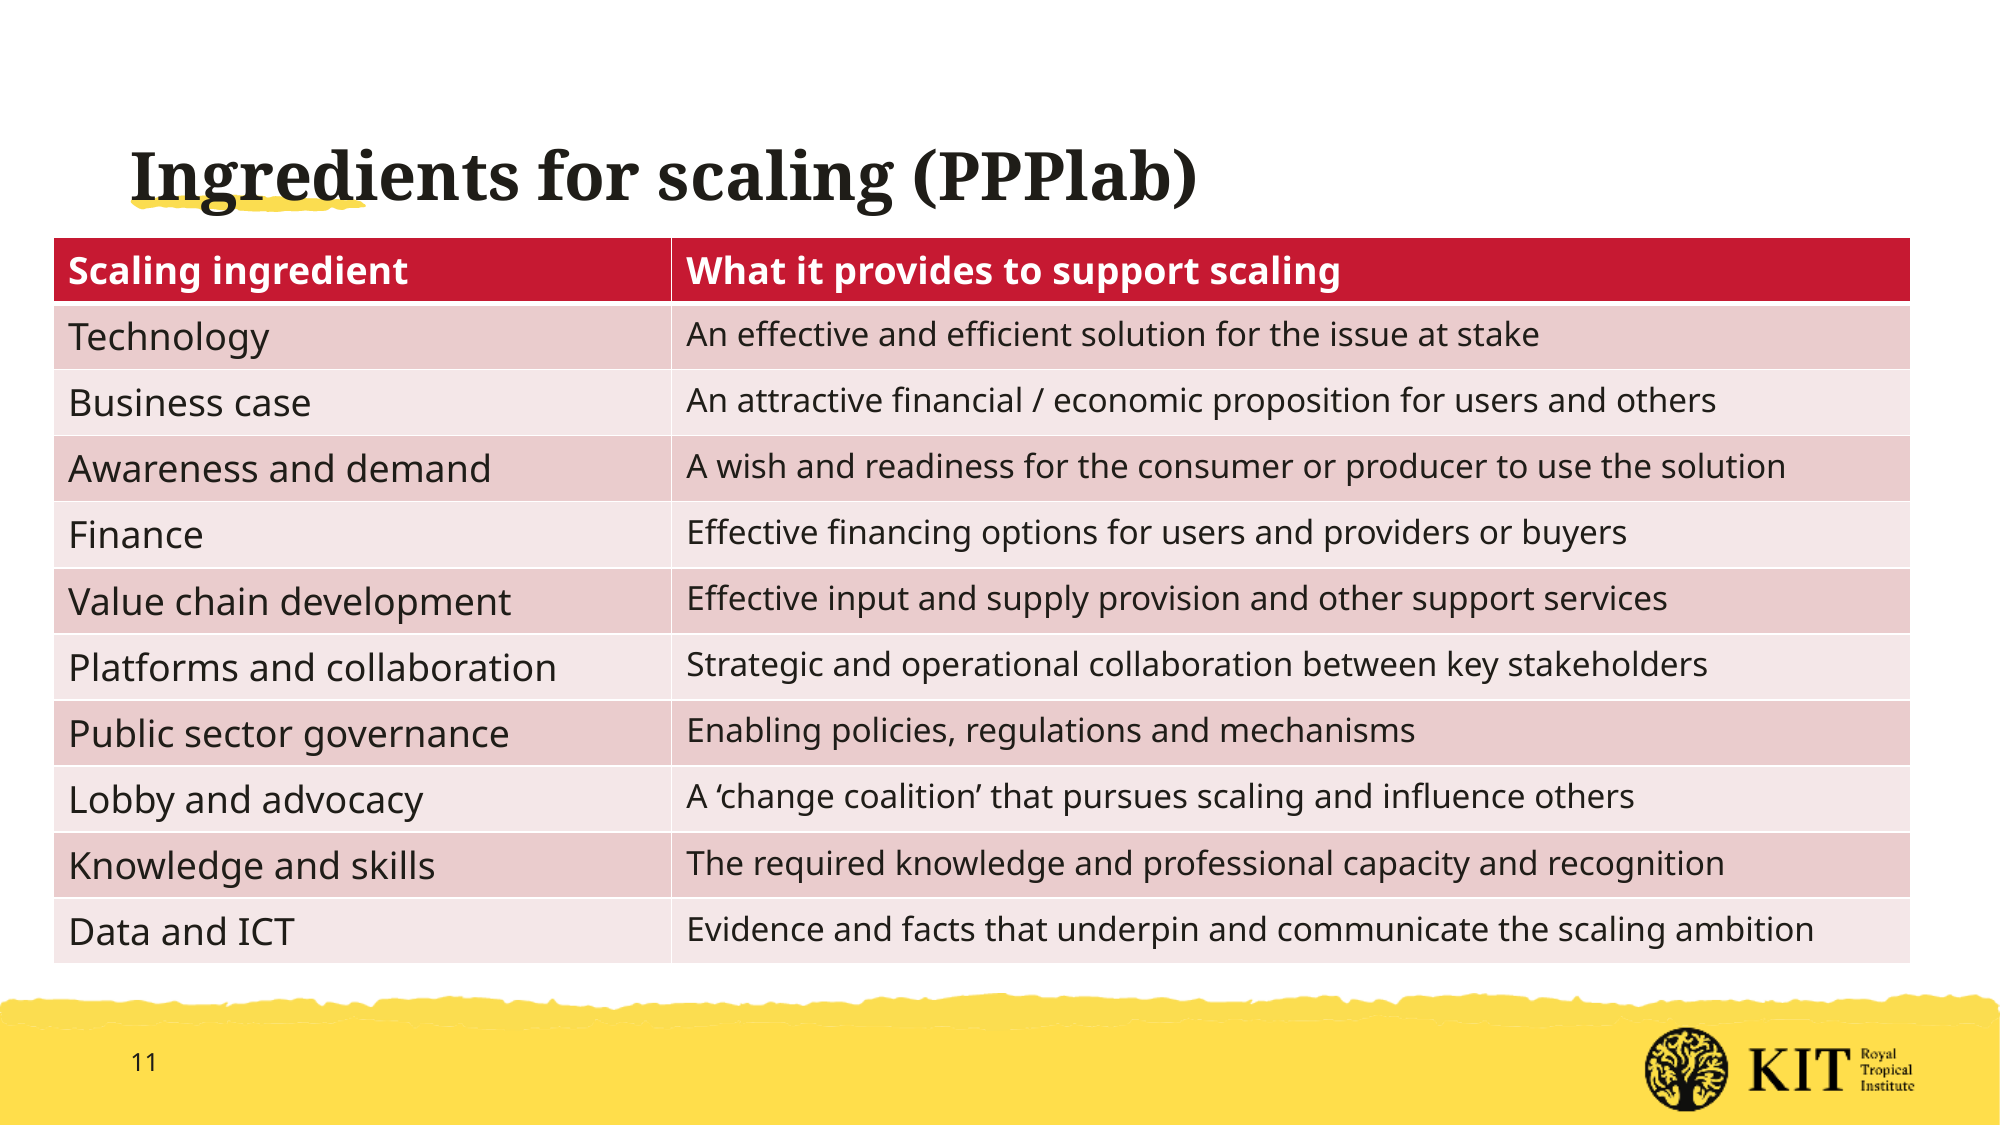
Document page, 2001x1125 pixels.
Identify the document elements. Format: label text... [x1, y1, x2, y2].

table_cell Knowledge and skills [54, 833, 671, 897]
title Ingredients for scaling (PPPlab) [115, 119, 1886, 236]
table_cell A wish and readiness for the consumer or producer to use the solution [672, 436, 1910, 501]
table_cell An effective and efficient solution for the issue at stake [672, 306, 1910, 369]
slide_number 11 [115, 1033, 235, 1094]
table_cell A ‘change coalition’ that pursues scaling and influence others [672, 767, 1910, 831]
table_cell Strategic and operational collaboration between key stakeholders [672, 635, 1910, 699]
table_cell Data and ICT [54, 899, 671, 963]
table_cell Platforms and collaboration [54, 635, 671, 699]
table_cell Effective input and supply provision and other support services [672, 569, 1910, 633]
table_cell Business case [54, 370, 671, 435]
table_cell An attractive financial / economic proposition for users and others [672, 370, 1910, 435]
table_cell Effective financing options for users and providers or buyers [672, 502, 1910, 567]
picture [0, 993, 2000, 1125]
table_cell Finance [54, 502, 671, 567]
table_cell The required knowledge and professional capacity and recognition [672, 833, 1910, 897]
table_cell Technology [54, 306, 671, 369]
table_cell Lobby and advocacy [54, 767, 671, 831]
table_header Scaling ingredient [54, 238, 671, 301]
table_cell Value chain development [54, 569, 671, 633]
table_cell Public sector governance [54, 701, 671, 765]
table_cell Enabling policies, regulations and mechanisms [672, 701, 1910, 765]
table_cell Awareness and demand [54, 436, 671, 501]
table_cell Evidence and facts that underpin and communicate the scaling ambition [672, 899, 1910, 963]
table_header What it provides to support scaling [672, 238, 1910, 301]
